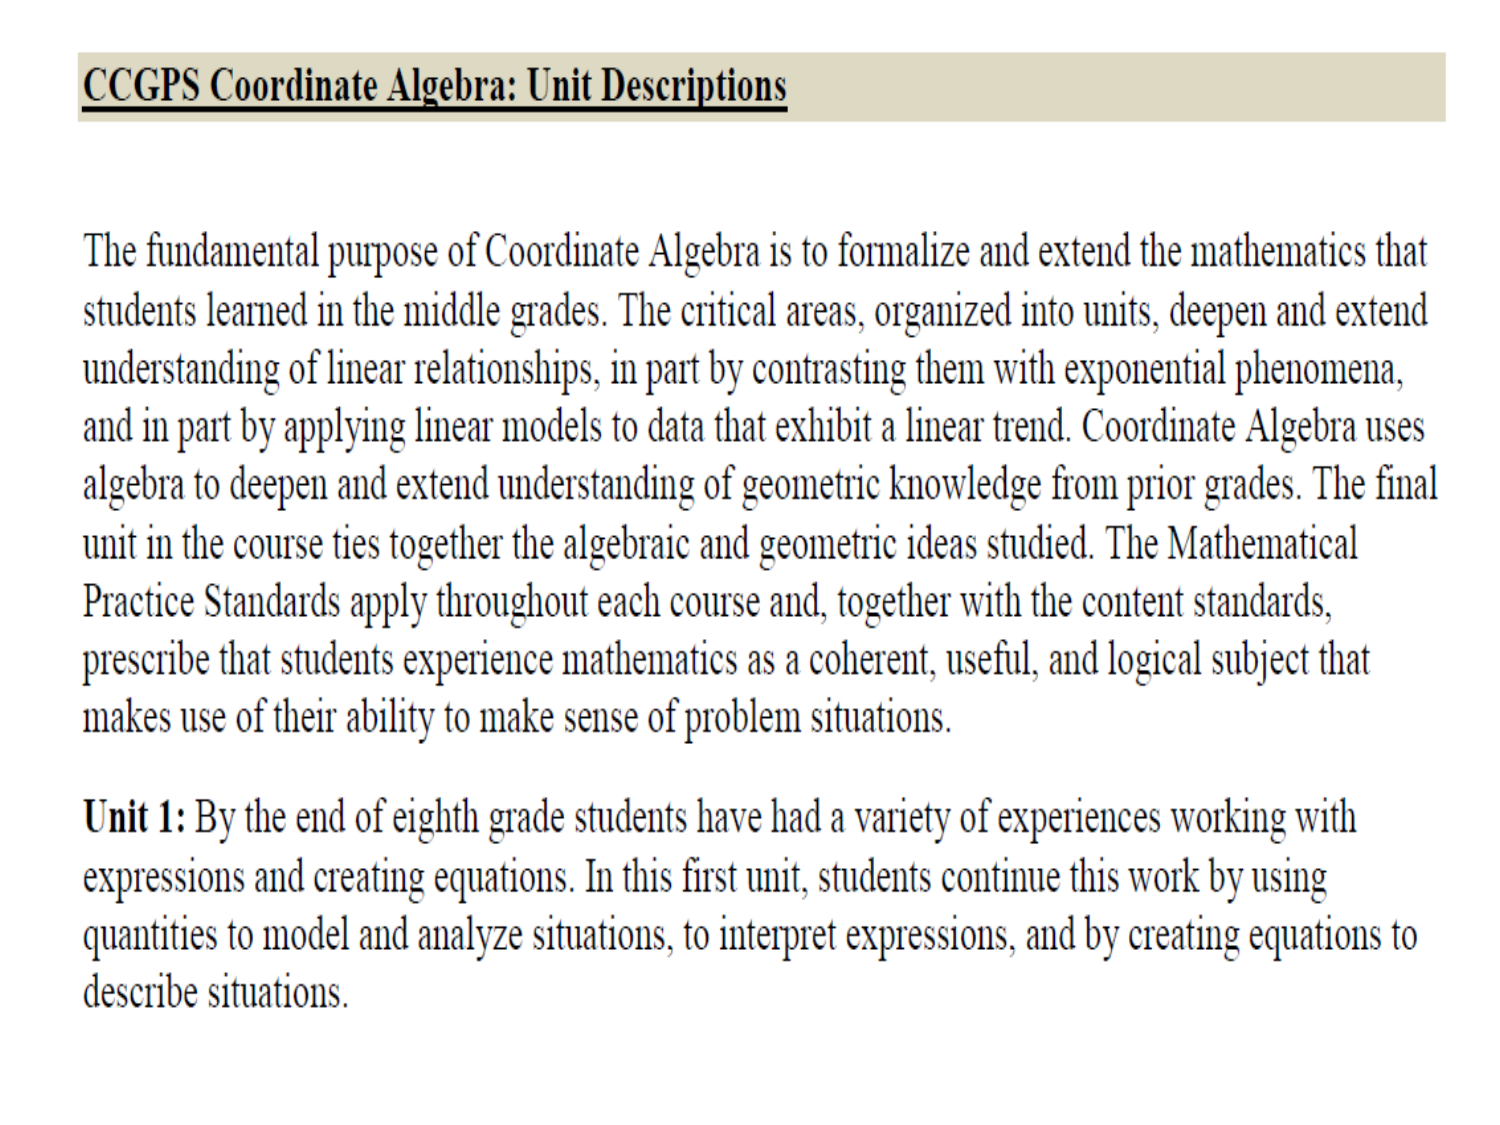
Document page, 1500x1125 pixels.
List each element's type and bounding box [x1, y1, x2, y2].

picture [37, 24, 1450, 1026]
